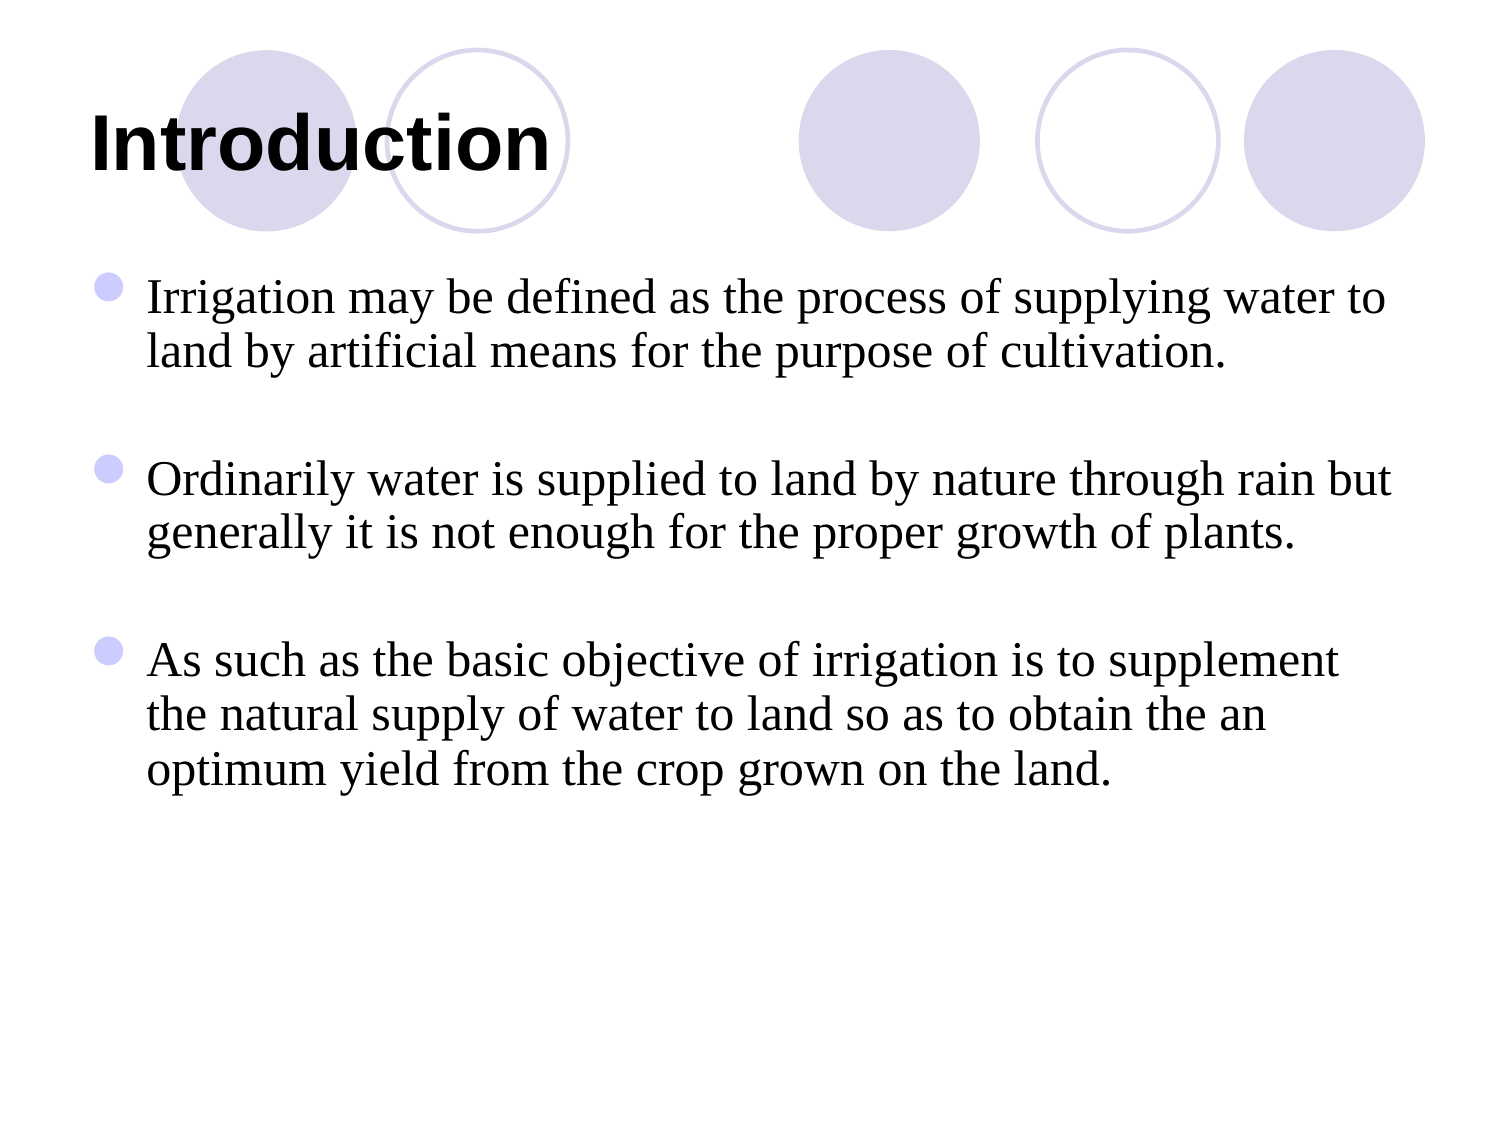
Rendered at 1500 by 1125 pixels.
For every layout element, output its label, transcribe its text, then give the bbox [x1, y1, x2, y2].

list Irrigation may be defined as the process of supplying water to land by artificial means for the purpose of cultivation. Ordinarily water is supplied to land by nature through rain but generally it is not enough for the proper growth of plants. As such as the basic objective of irrigation is to supplement the natural supply of water to land so as to obtain the an optimum yield from the crop grown on the land. [74, 262, 1426, 1006]
title Introduction [74, 44, 1426, 233]
